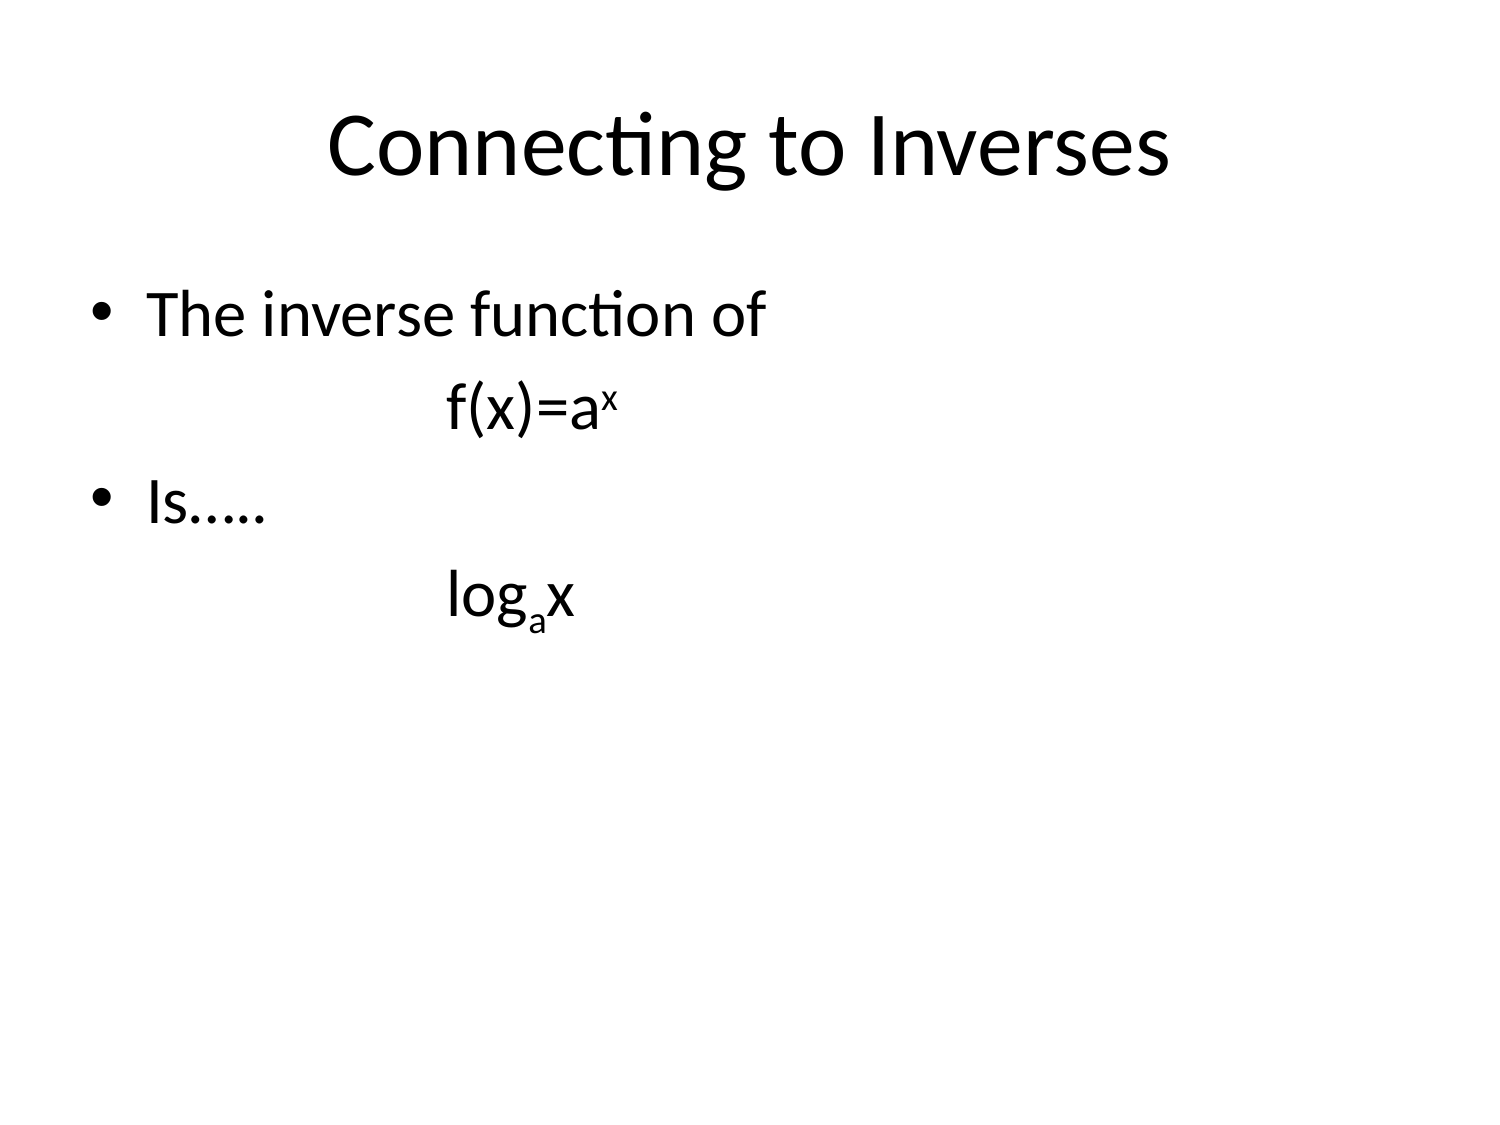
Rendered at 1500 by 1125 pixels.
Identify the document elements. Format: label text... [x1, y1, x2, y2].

title Connecting to Inverses [75, 45, 1425, 233]
list The inverse function of f(x)=ax Is….. logax [75, 262, 1425, 1005]
